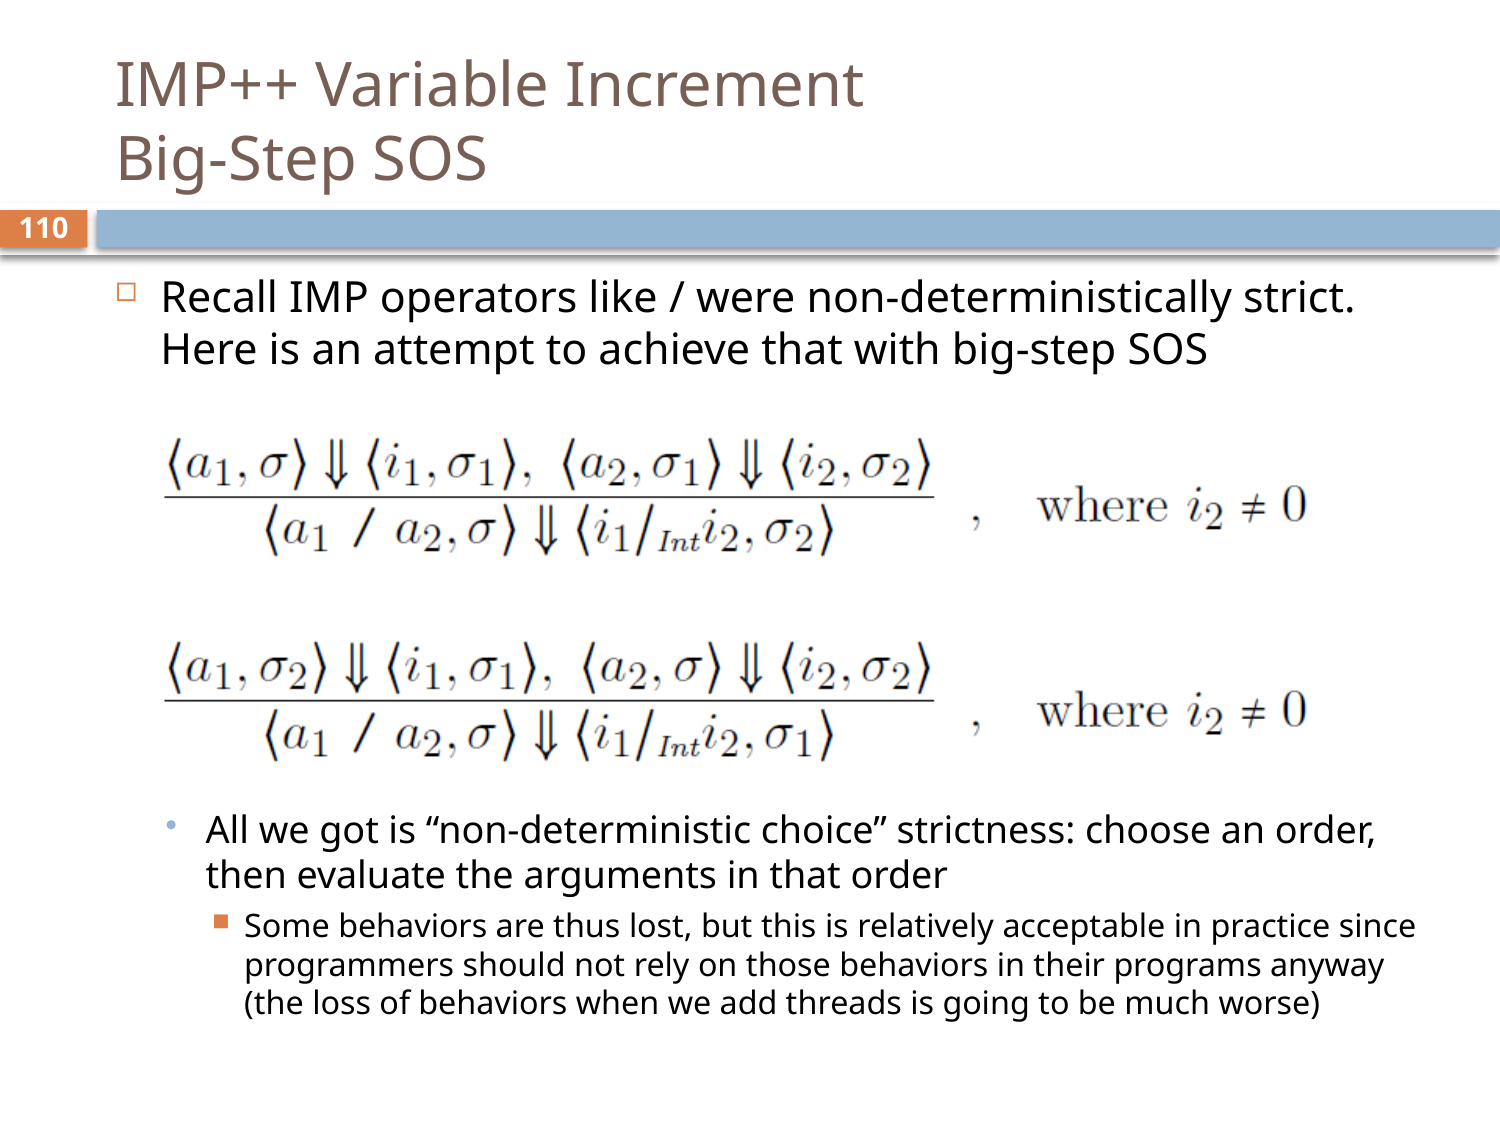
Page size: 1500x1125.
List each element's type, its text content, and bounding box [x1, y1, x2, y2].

list Recall IMP operators like / were non-deterministically strict. Here is an attempt to achieve that with big-step SOS All we got is “non-deterministic choice” strictness: choose an order, then evaluate the arguments in that order Some behaviors are thus lost, but this is relatively acceptable in practice since programmers should not rely on those behaviors in their programs anyway (the loss of behaviors when we add threads is going to be much worse) [100, 262, 1438, 1075]
picture [146, 412, 1338, 777]
title IMP++ Variable Increment Big-Step SOS [100, 37, 1438, 200]
slide_number 110 [0, 208, 88, 249]
